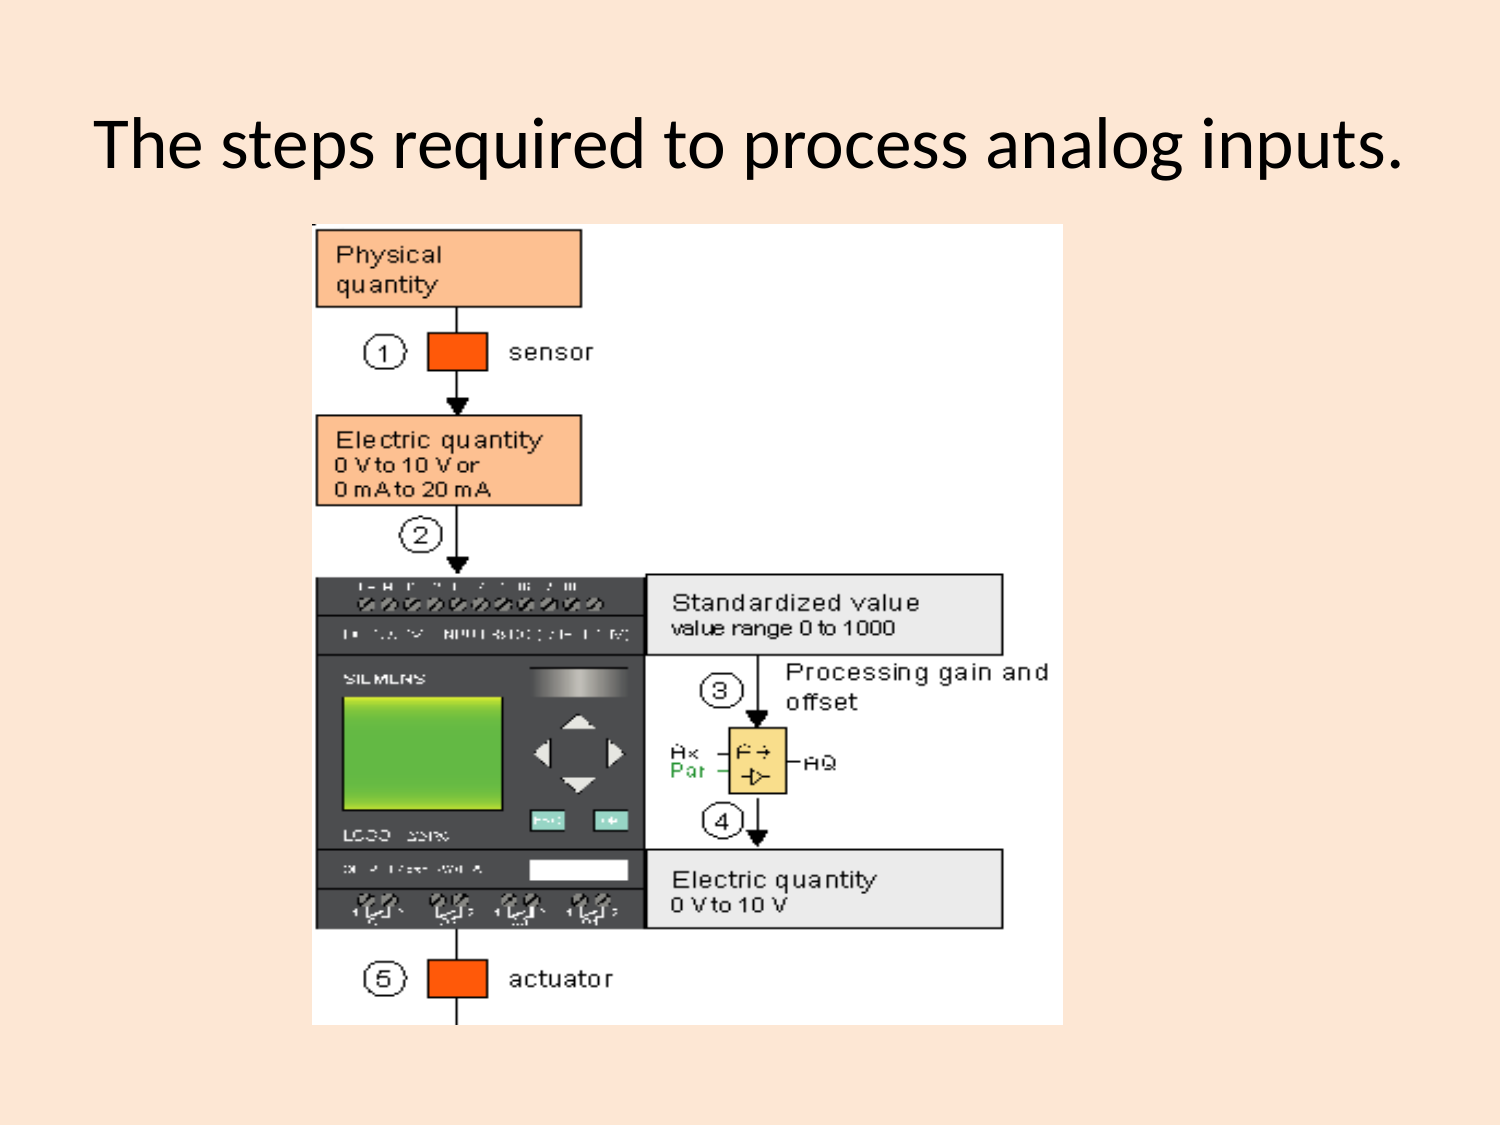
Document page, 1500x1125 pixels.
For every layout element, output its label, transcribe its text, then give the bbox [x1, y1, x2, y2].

title The steps required to process analog inputs. [75, 45, 1425, 233]
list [312, 224, 1063, 1026]
